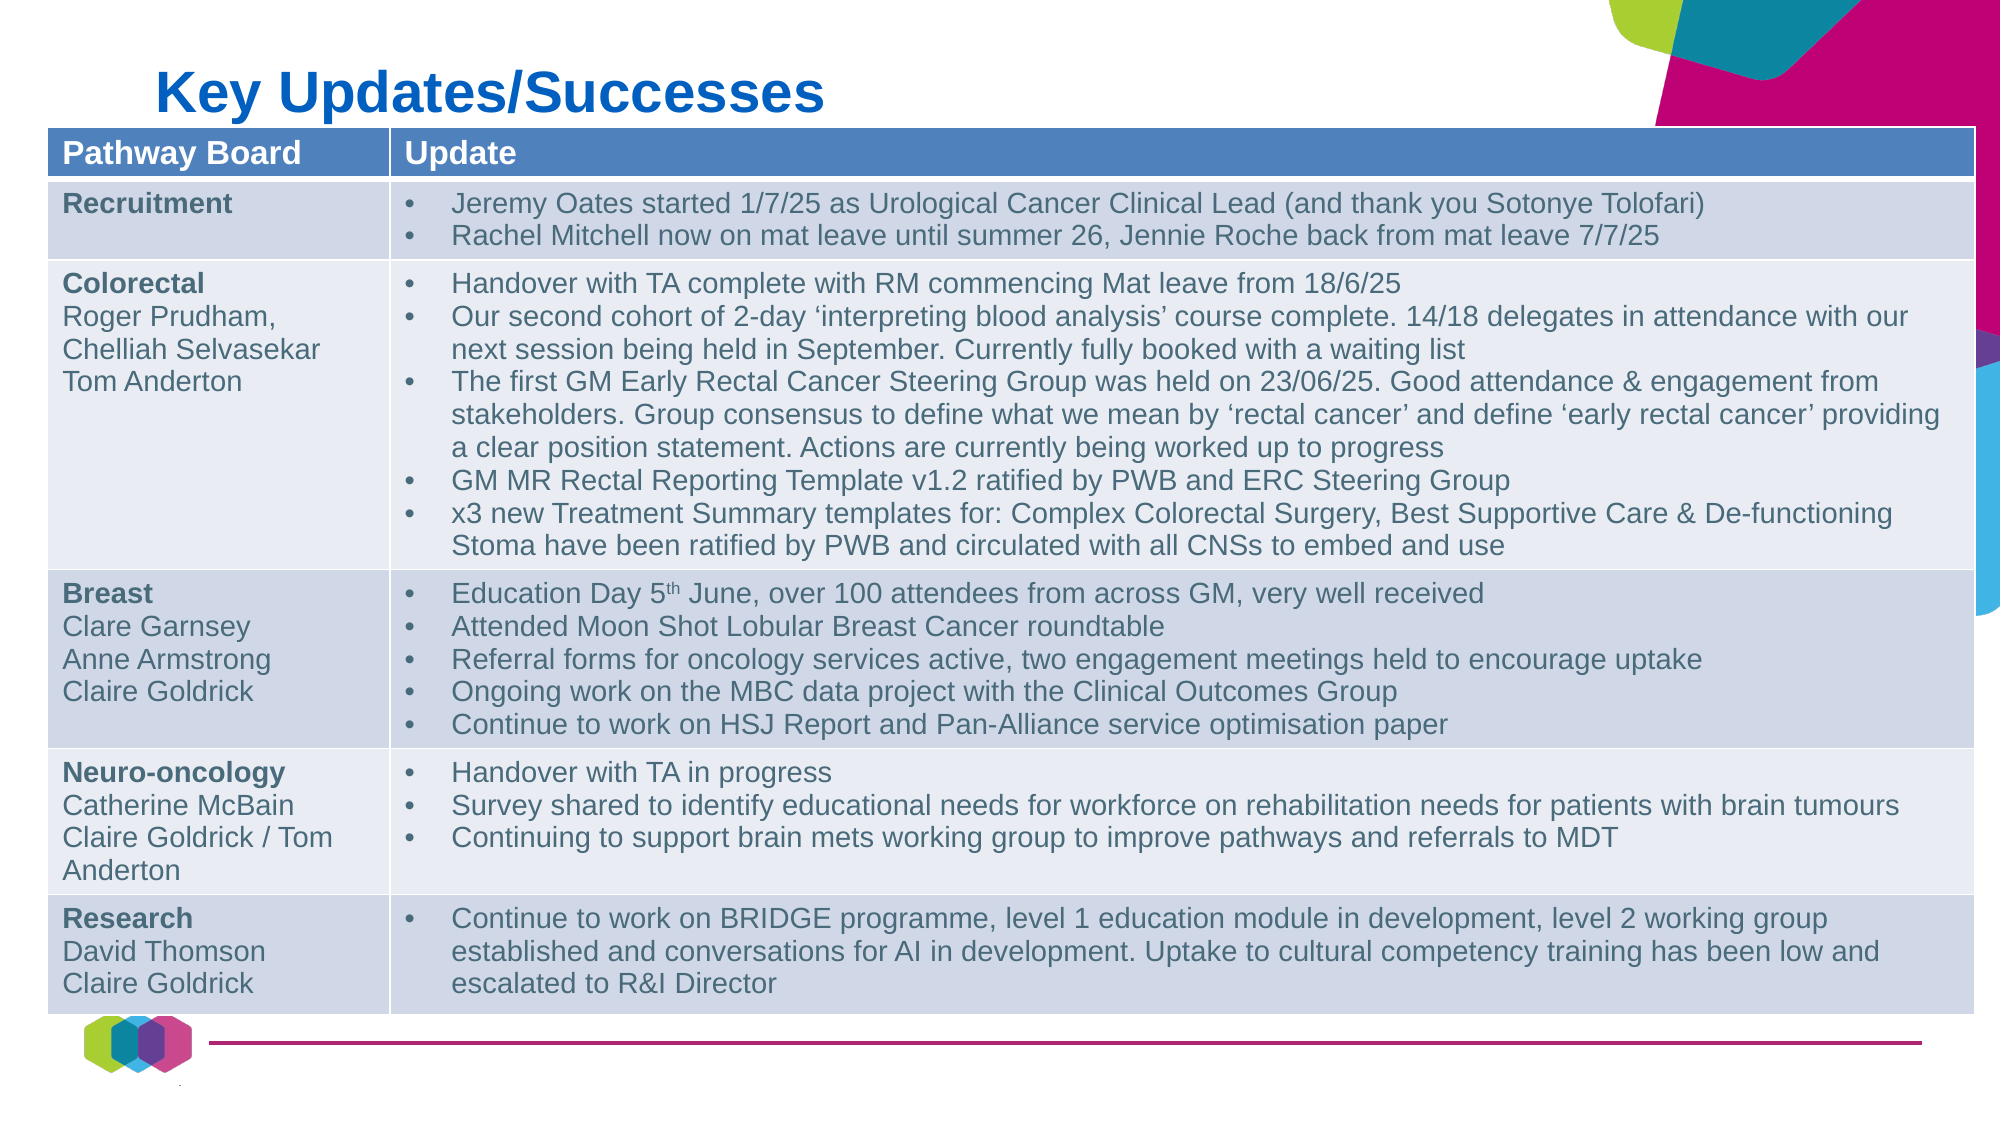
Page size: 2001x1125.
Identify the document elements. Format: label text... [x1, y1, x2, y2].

table_header Update [391, 128, 1974, 176]
table_header Pathway Board [48, 128, 389, 176]
list Key Updates/Successes [140, 47, 1486, 126]
table_cell Breast Clare Garnsey Anne Armstrong Claire Goldrick [48, 570, 389, 748]
table_cell Neuro-oncology Catherine McBain Claire Goldrick / Tom Anderton [48, 749, 389, 894]
table_cell Education Day 5th June, over 100 attendees from across GM, very well received Attended Moon Shot Lobular Breast Cancer roundtable Referral forms for oncology services active, two engagement meetings held to encourage uptake Ongoing work on the MBC data project with the Clinical Outcomes Group Continue to work on HSJ Report and Pan-Alliance service optimisation paper [391, 570, 1974, 748]
table_cell Colorectal Roger Prudham, Chelliah Selvasekar Tom Anderton [48, 261, 389, 569]
table_cell Handover with TA complete with RM commencing Mat leave from 18/6/25 Our second cohort of 2-day ‘interpreting blood analysis’ course complete. 14/18 delegates in attendance with our next session being held in September. Currently fully booked with a waiting list The first GM Early Rectal Cancer Steering Group was held on 23/06/25. Good attendance & engagement from stakeholders. Group consensus to define what we mean by ‘rectal cancer’ and define ‘early rectal cancer’ providing a clear position statement. Actions are currently being worked up to progress GM MR Rectal Reporting Template v1.2 ratified by PWB and ERC Steering Group x3 new Treatment Summary templates for: Complex Colorectal Surgery, Best Supportive Care & De-functioning Stoma have been ratified by PWB and circulated with all CNSs to embed and use [391, 261, 1974, 569]
table_cell Research David Thomson Claire Goldrick [48, 895, 389, 1014]
table_cell Handover with TA in progress Survey shared to identify educational needs for workforce on rehabilitation needs for patients with brain tumours Continuing to support brain mets working group to improve pathways and referrals to MDT [391, 749, 1974, 894]
picture [37, 1012, 240, 1086]
table_cell Jeremy Oates started 1/7/25 as Urological Cancer Clinical Lead (and thank you Sotonye Tolofari) Rachel Mitchell now on mat leave until summer 26, Jennie Roche back from mat leave 7/7/25 [391, 182, 1974, 259]
picture [1458, 0, 2000, 765]
table_cell Recruitment [48, 182, 389, 259]
table_cell Continue to work on BRIDGE programme, level 1 education module in development, level 2 working group established and conversations for AI in development. Uptake to cultural competency training has been low and escalated to R&I Director [391, 895, 1974, 1014]
